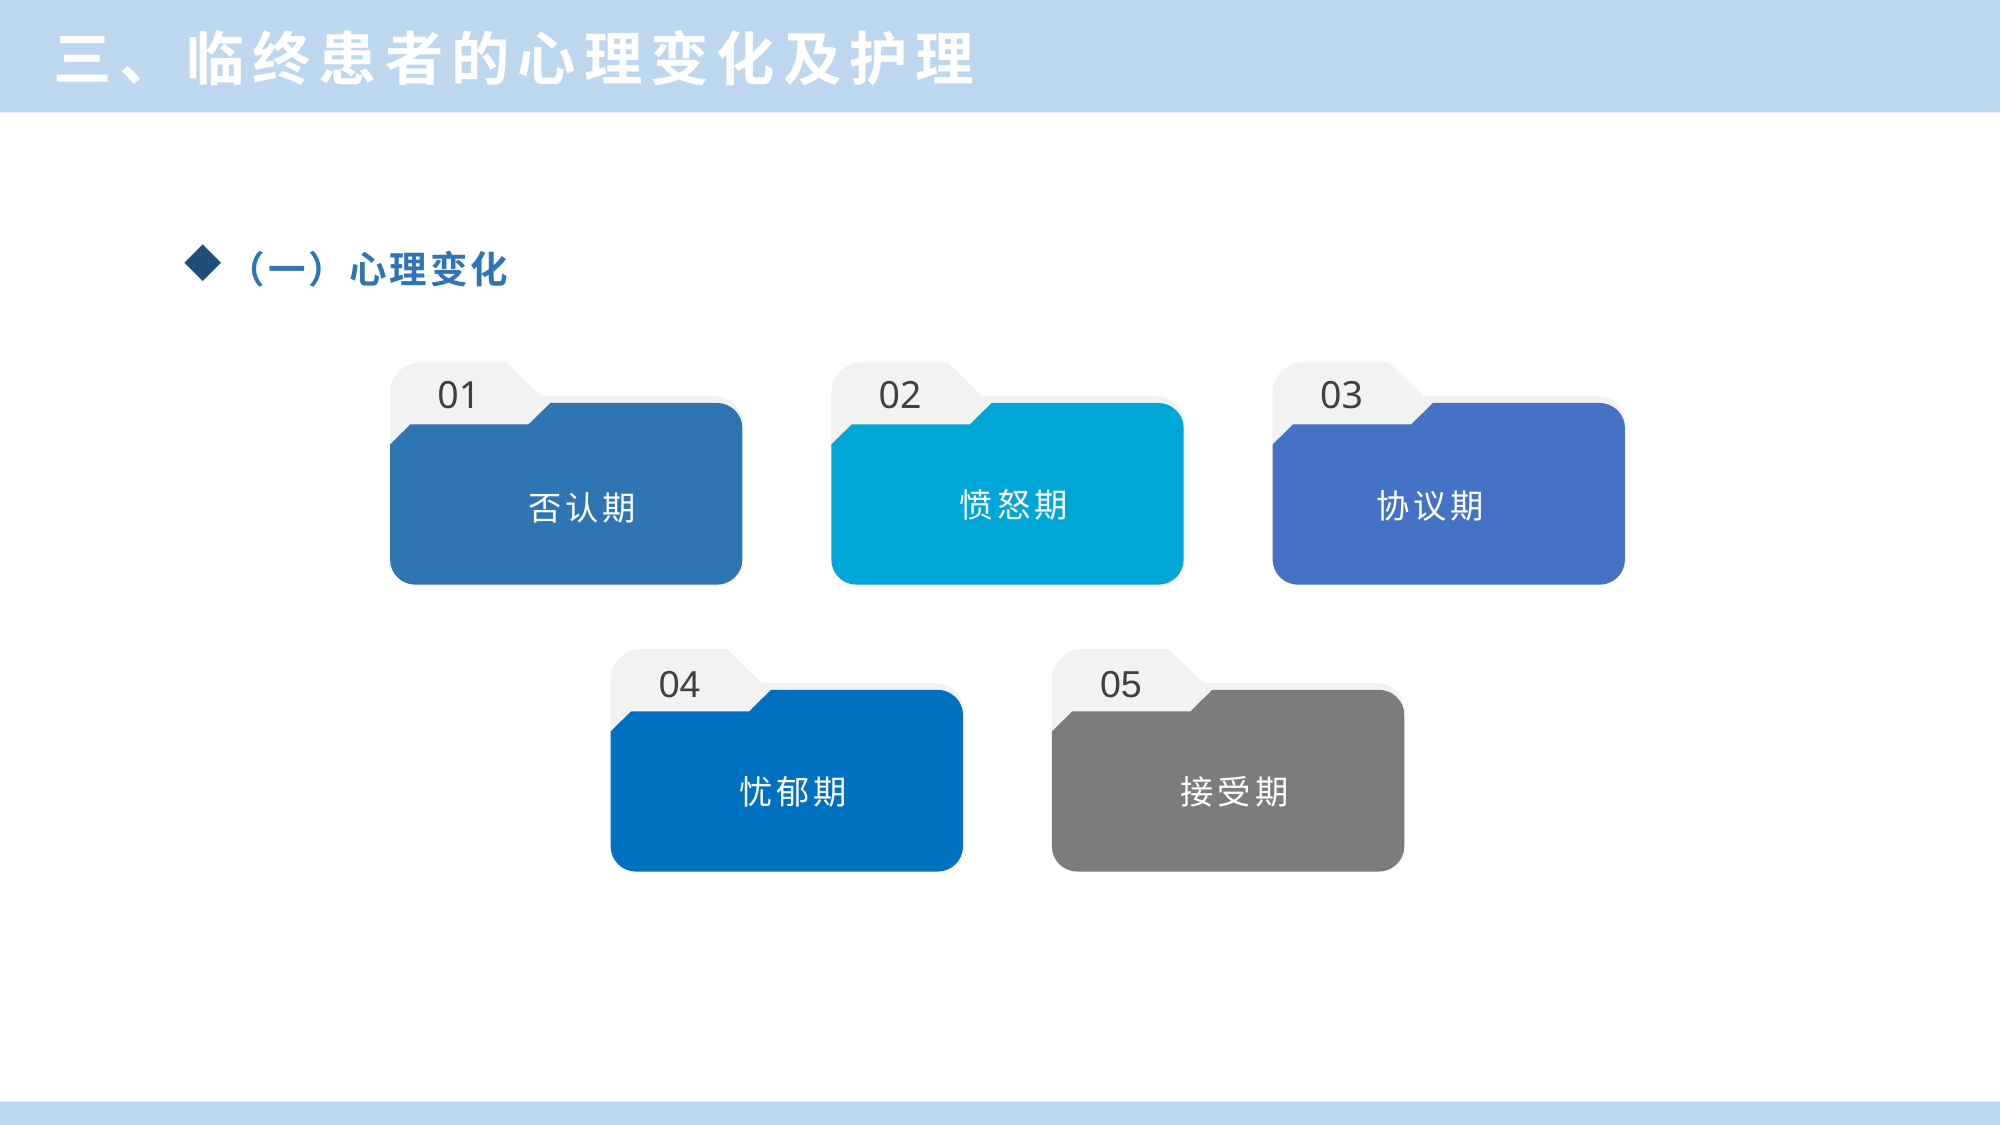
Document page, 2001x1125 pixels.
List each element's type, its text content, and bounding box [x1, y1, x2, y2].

text_box 三、临终患者的心理变化及护理 [41, 16, 987, 98]
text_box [390, 362, 1625, 872]
text_box （一）心理变化 [168, 217, 1882, 298]
